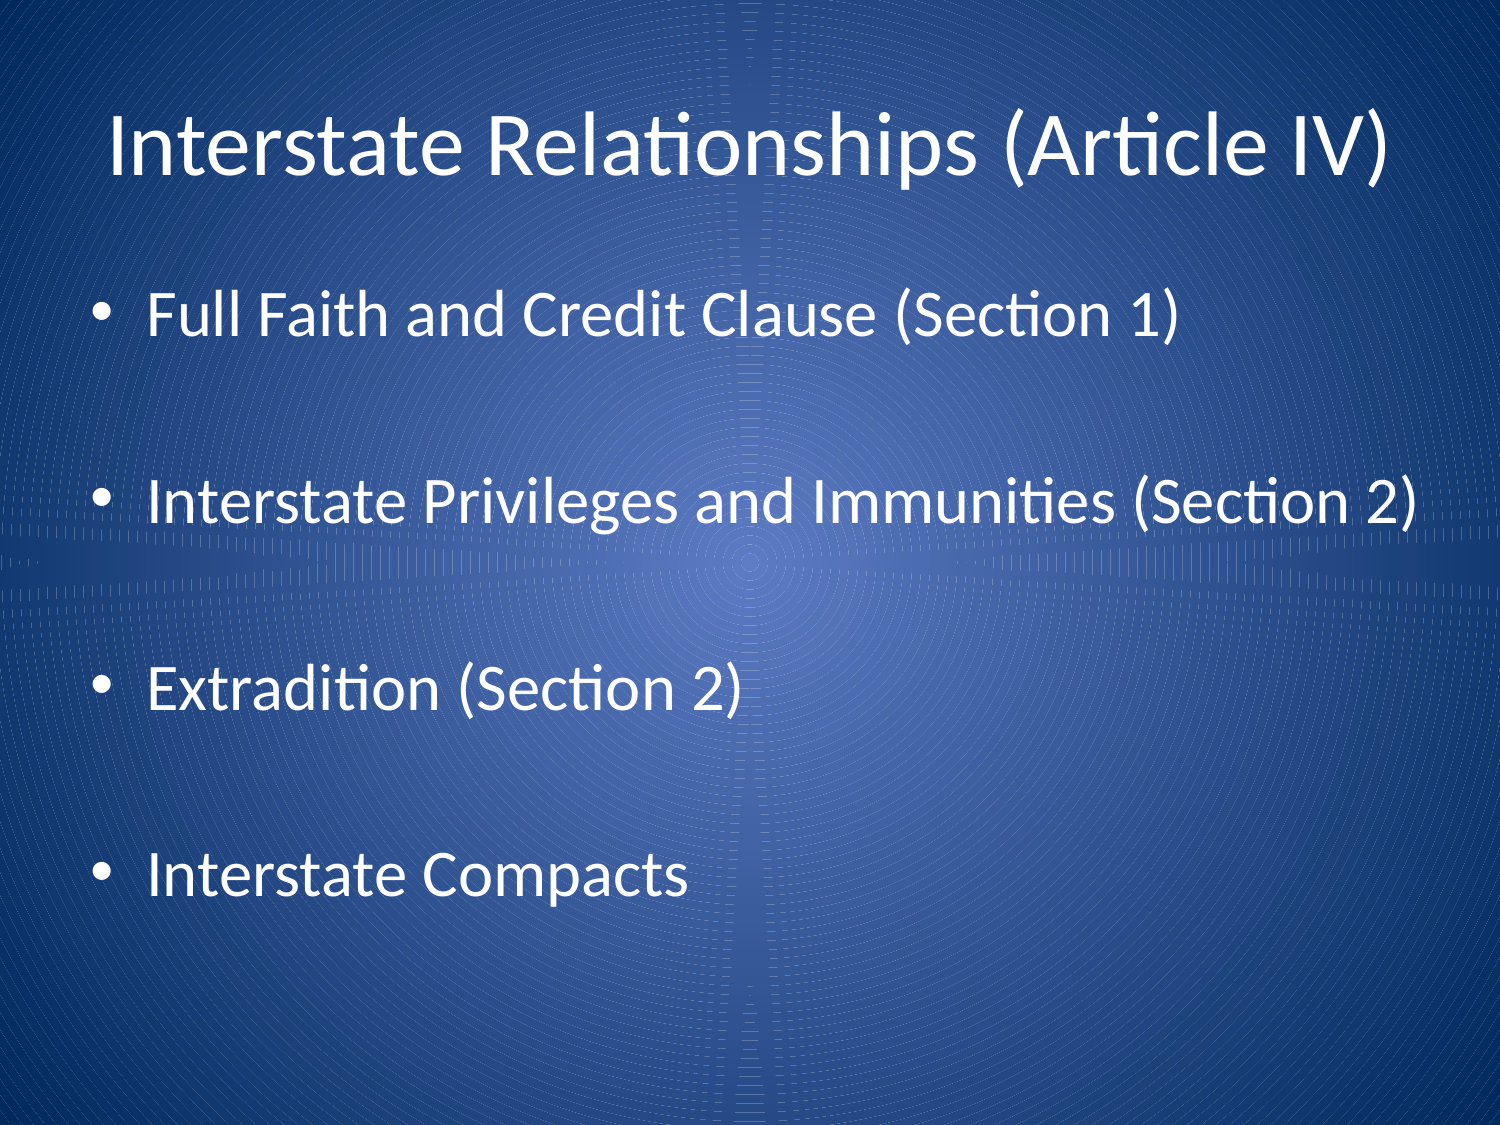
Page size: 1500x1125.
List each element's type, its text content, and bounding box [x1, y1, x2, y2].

title Interstate Relationships (Article IV) [75, 45, 1425, 233]
list Full Faith and Credit Clause (Section 1) Interstate Privileges and Immunities (Section 2) Extradition (Section 2) Interstate Compacts [75, 262, 1462, 1005]
